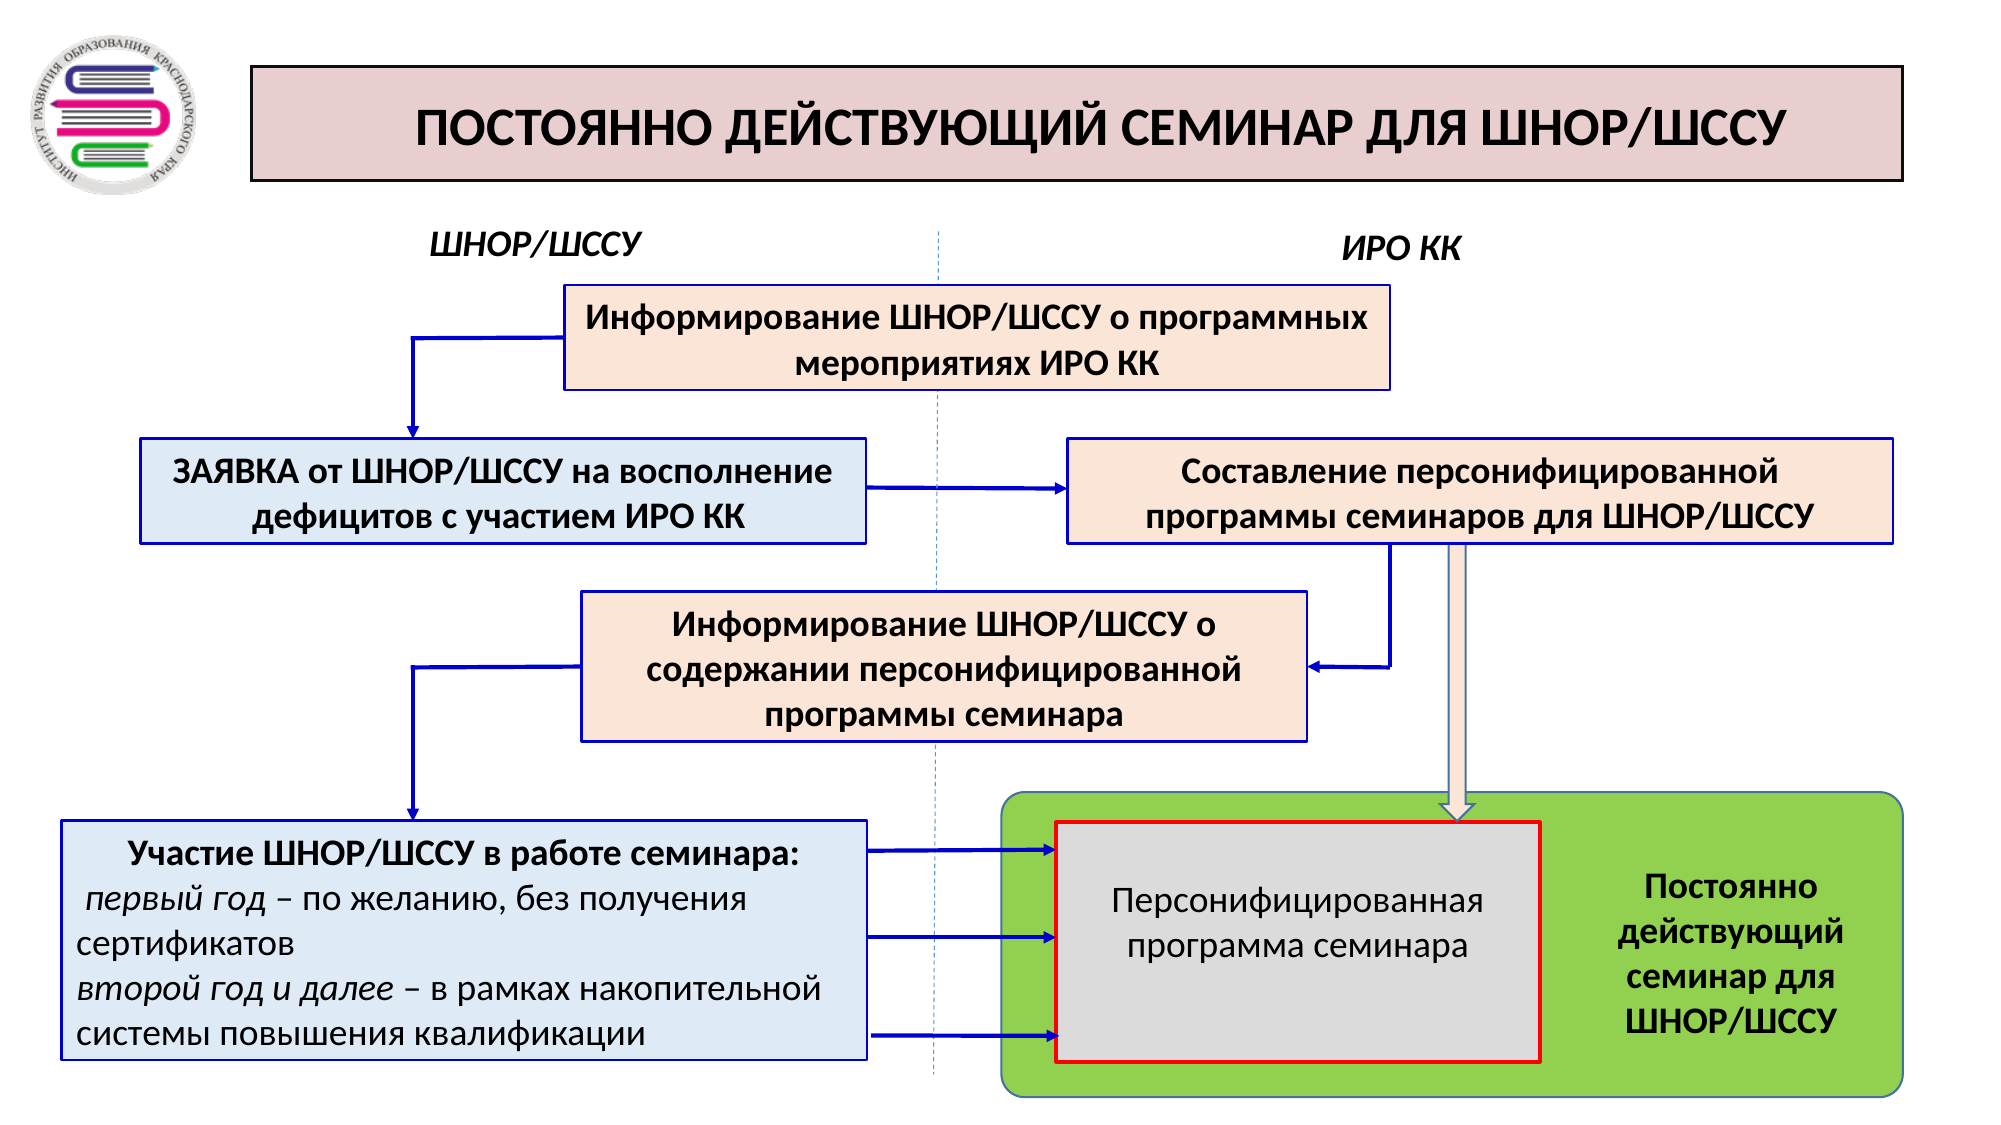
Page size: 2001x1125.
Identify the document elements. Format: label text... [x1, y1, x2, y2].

text_box Информирование ШНОР/ШССУ о программных мероприятиях ИРО КК [939, 285, 1390, 390]
text_box [1437, 544, 1477, 823]
text_box ШНОР/ШССУ [310, 212, 759, 272]
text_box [933, 851, 939, 937]
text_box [933, 231, 939, 849]
text_box Информирование ШНОР/ШССУ о программных мероприятиях ИРО КК [564, 285, 933, 390]
text_box Участие ШНОР/ШССУ в работе семинара: первый год – по желанию, без получения сертификатов второй год и далее – в рамках накопительной системы повышения квалификации [61, 820, 868, 1060]
text_box ЗАЯВКА от ШНОР/ШССУ на восполнение дефицитов с участием ИРО КК [140, 438, 866, 544]
text_box [1000, 791, 1904, 1099]
text_box ИРО КК [1177, 215, 1625, 276]
text_box Информирование ШНОР/ШССУ о содержании персонифицированной программы семинара [581, 591, 933, 742]
text_box Постоянно действующий семинар для ШНОР/ШССУ [1569, 853, 1894, 1049]
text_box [933, 938, 939, 1035]
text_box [933, 1036, 939, 1075]
text_box Персонифицированная программа семинара [1056, 822, 1540, 1062]
text_box Информирование ШНОР/ШССУ о содержании персонифицированной программы семинара [939, 591, 1308, 742]
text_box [30, 35, 1903, 195]
text_box Составление персонифицированной программы семинаров для ШНОР/ШССУ [1067, 438, 1894, 544]
